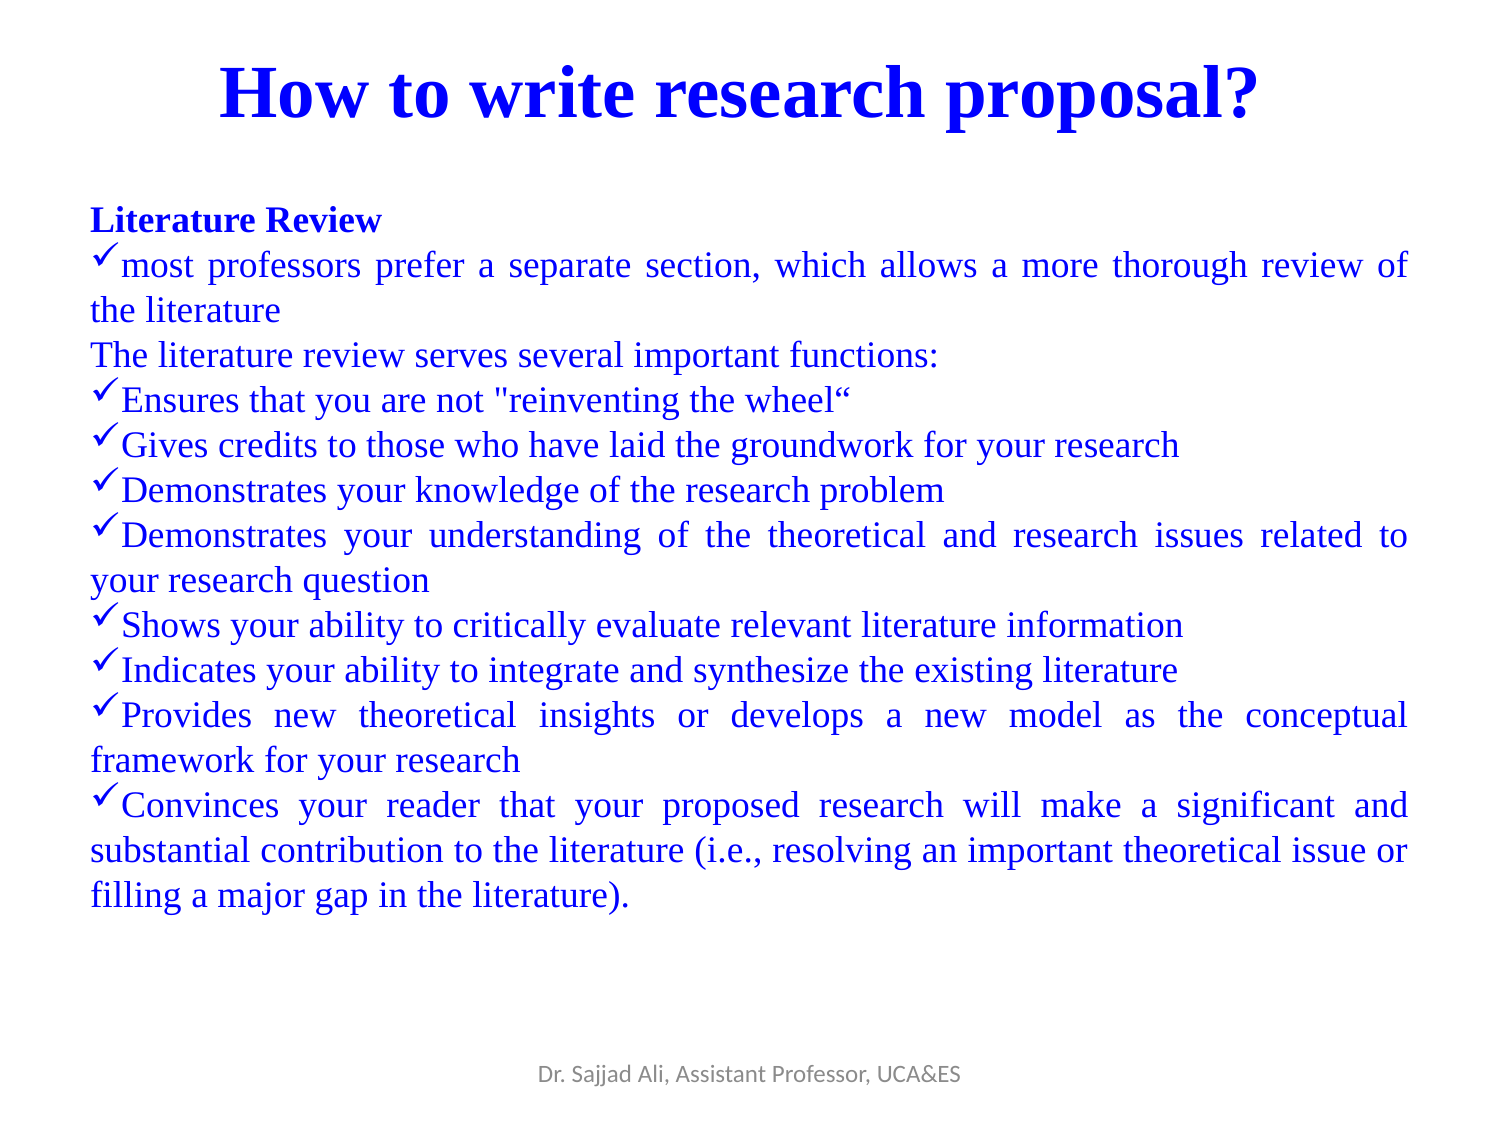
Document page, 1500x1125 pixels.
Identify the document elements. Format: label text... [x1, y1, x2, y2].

title How to write research proposal? [75, 12, 1425, 163]
list Literature Review most professors prefer a separate section, which allows a more thorough review of the literature The literature review serves several important functions: Ensures that you are not "reinventing the wheel“ Gives credits to those who have laid the groundwork for your research Demonstrates your knowledge of the research problem Demonstrates your understanding of the theoretical and research issues related to your research question Shows your ability to critically evaluate relevant literature information Indicates your ability to integrate and synthesize the existing literature Provides new theoretical insights or develops a new model as the conceptual framework for your research Convinces your reader that your proposed research will make a significant and substantial contribution to the literature (i.e., resolving an important theoretical issue or filling a major gap in the literature). [75, 187, 1425, 930]
footer Dr. Sajjad Ali, Assistant Professor, UCA&ES [512, 1042, 988, 1103]
